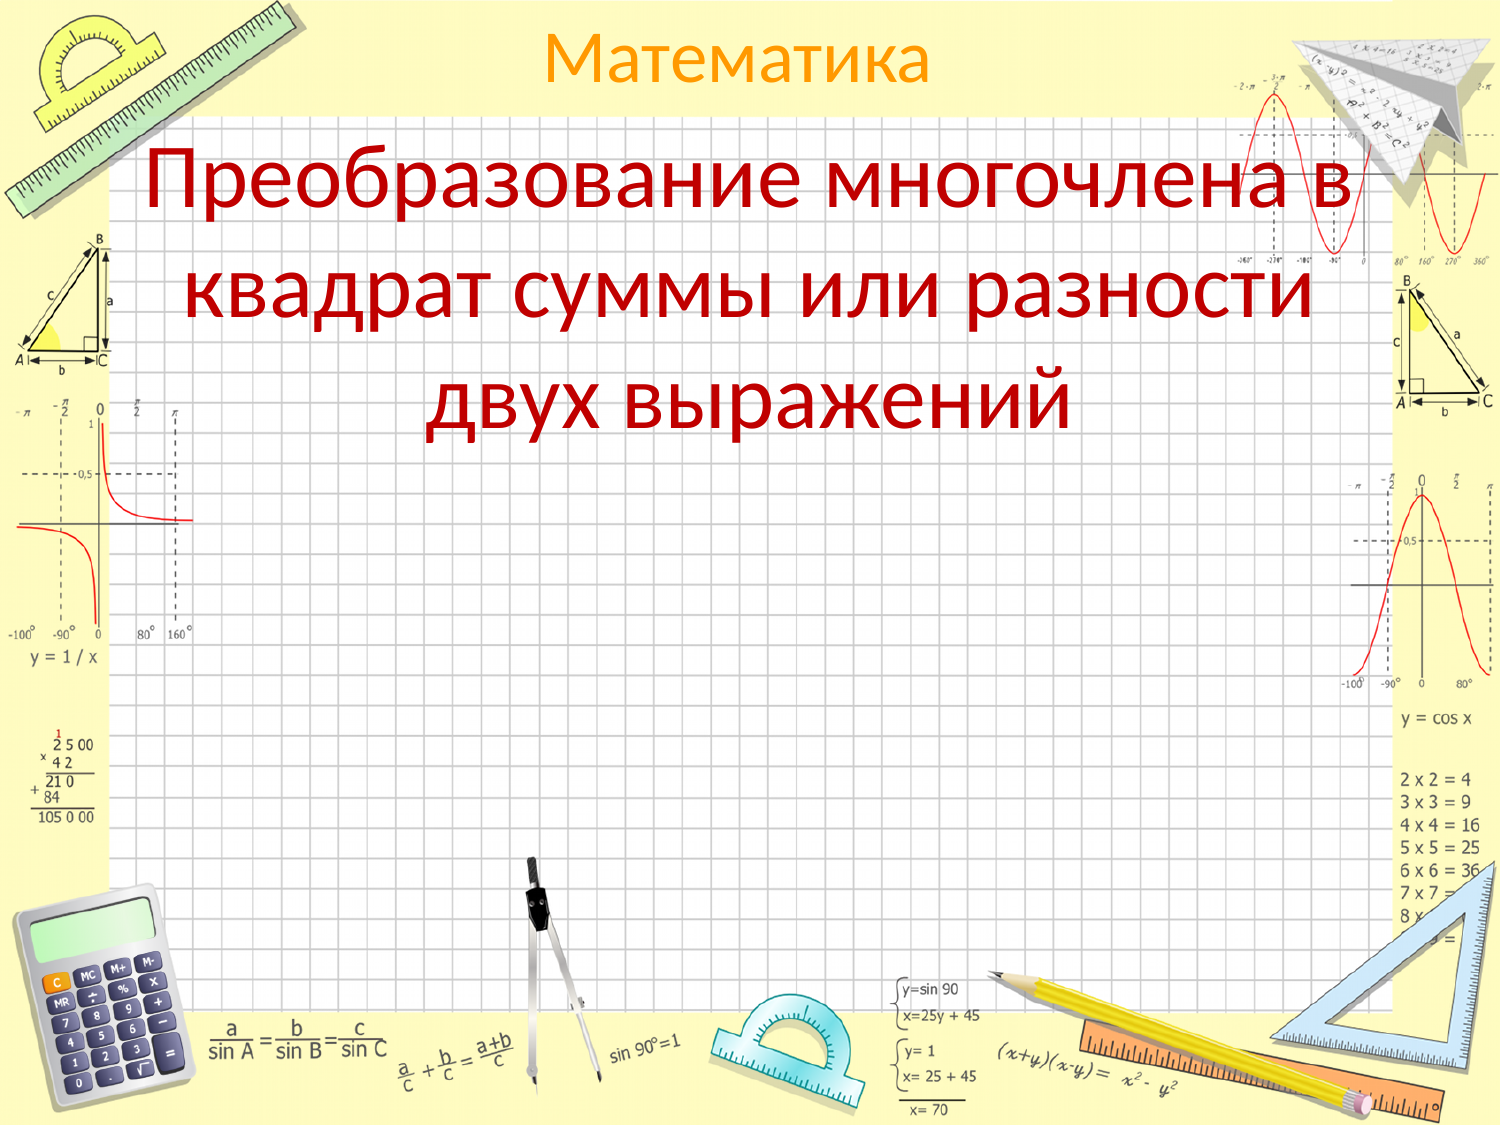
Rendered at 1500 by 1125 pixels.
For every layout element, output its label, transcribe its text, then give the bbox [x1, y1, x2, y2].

picture [0, 0, 1500, 1125]
title Преобразование многочлена в квадрат суммы или разности двух выражений [112, 0, 1388, 563]
